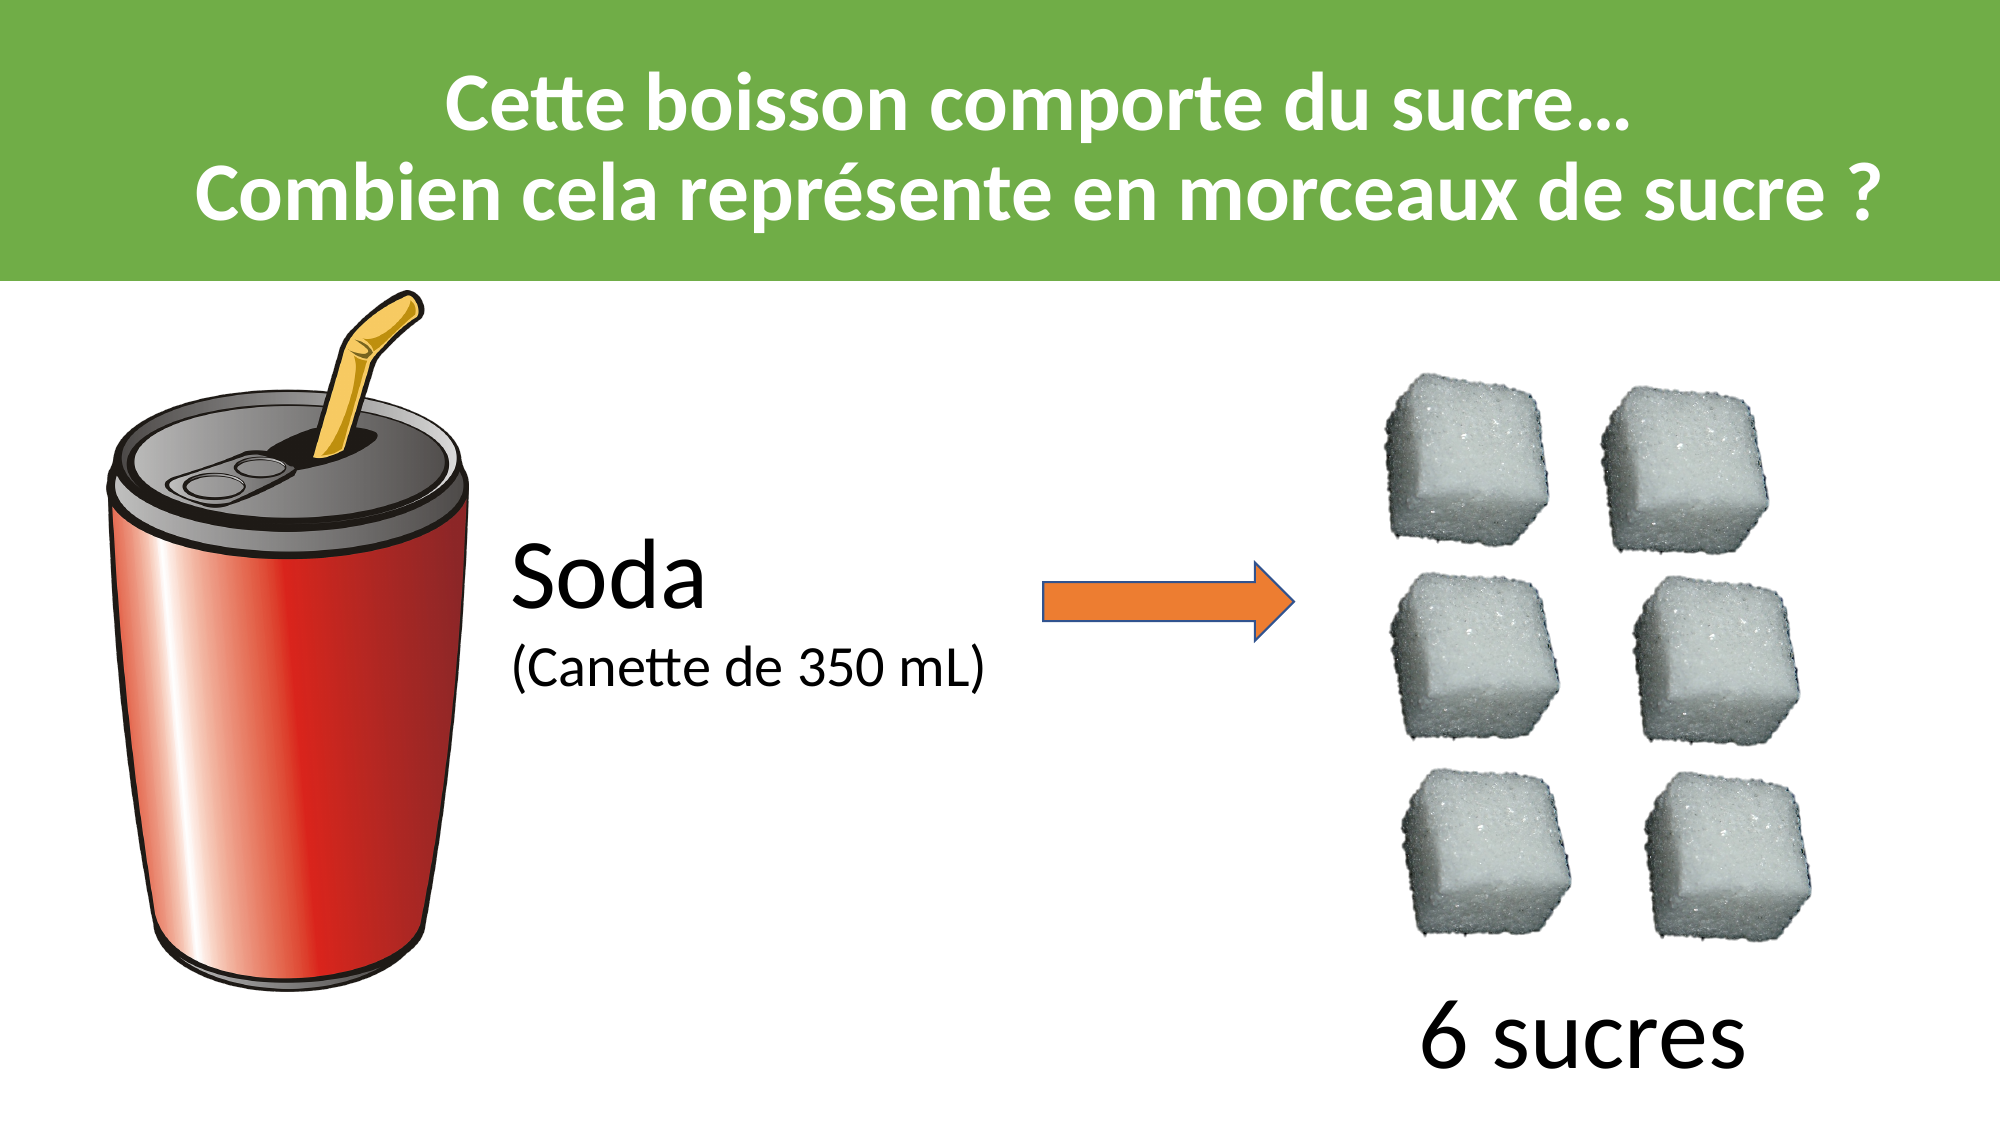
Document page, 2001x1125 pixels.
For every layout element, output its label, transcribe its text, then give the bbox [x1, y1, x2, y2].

picture [1260, 246, 2001, 1125]
text_box [1133, 562, 1294, 641]
picture [105, 289, 469, 992]
text_box [0, 0, 2000, 281]
text_box Soda (Canette de 350 mL) [495, 501, 1133, 707]
title Cette boisson comporte du sucre… Combien cela représente en morceaux de sucre ? [164, 27, 1917, 246]
